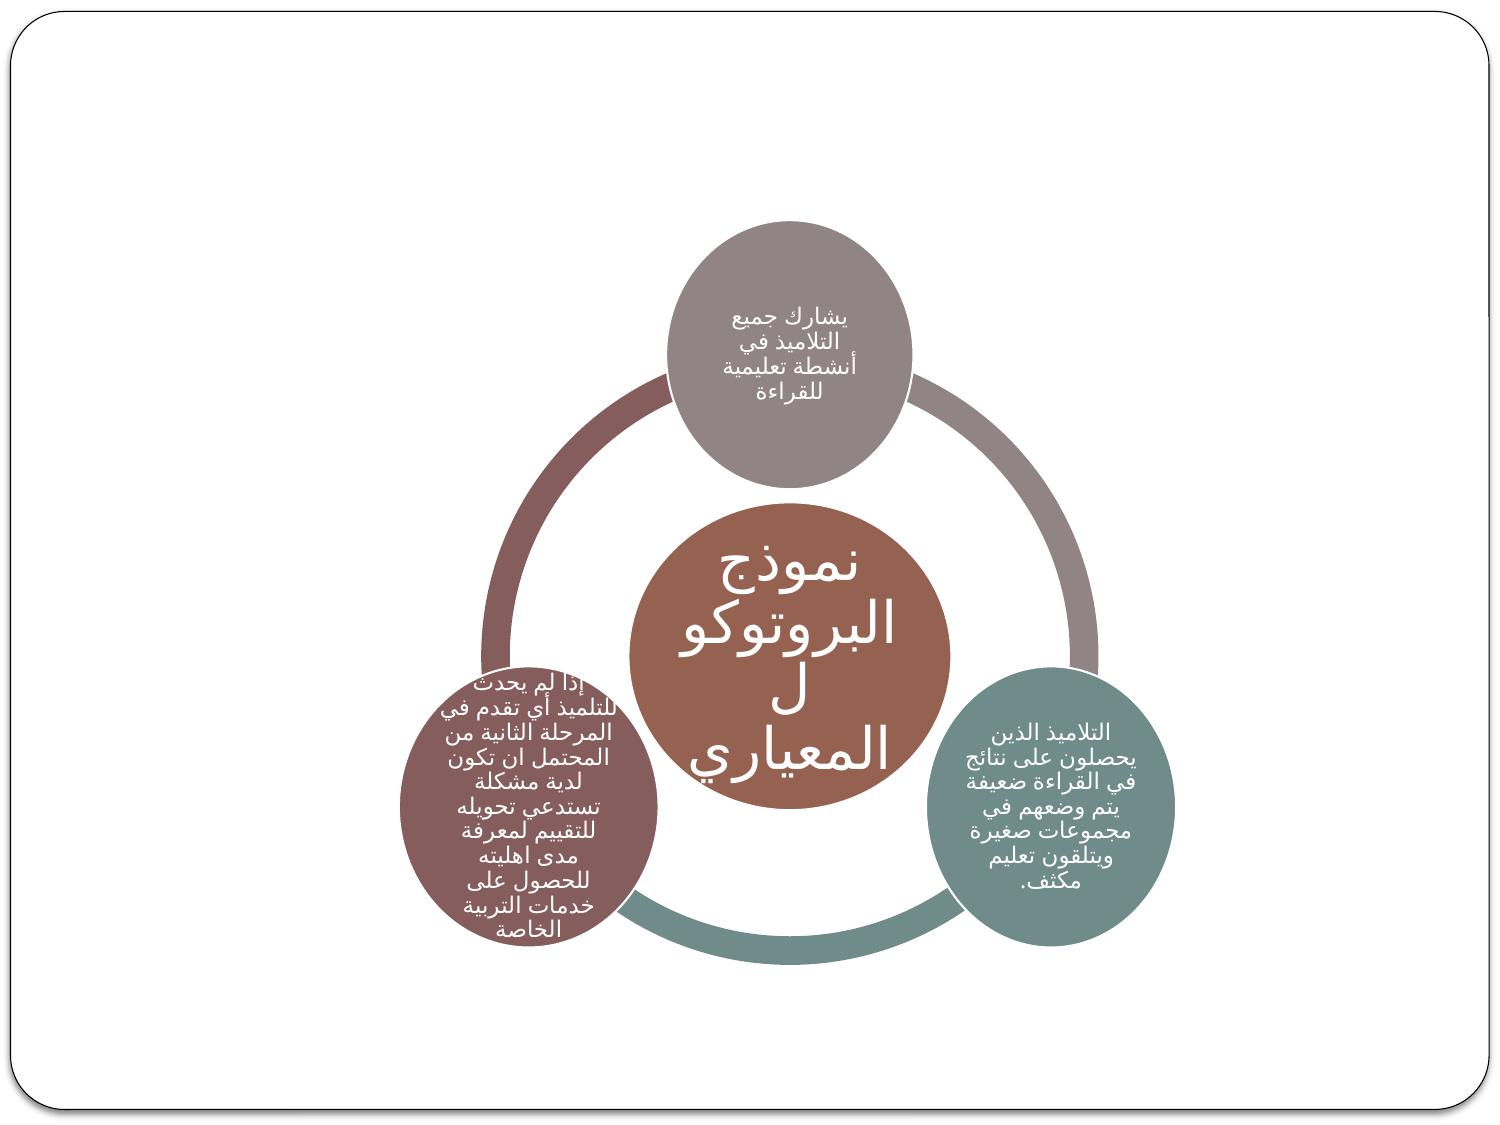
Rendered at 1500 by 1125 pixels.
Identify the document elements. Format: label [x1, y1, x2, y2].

list [149, 237, 1426, 988]
